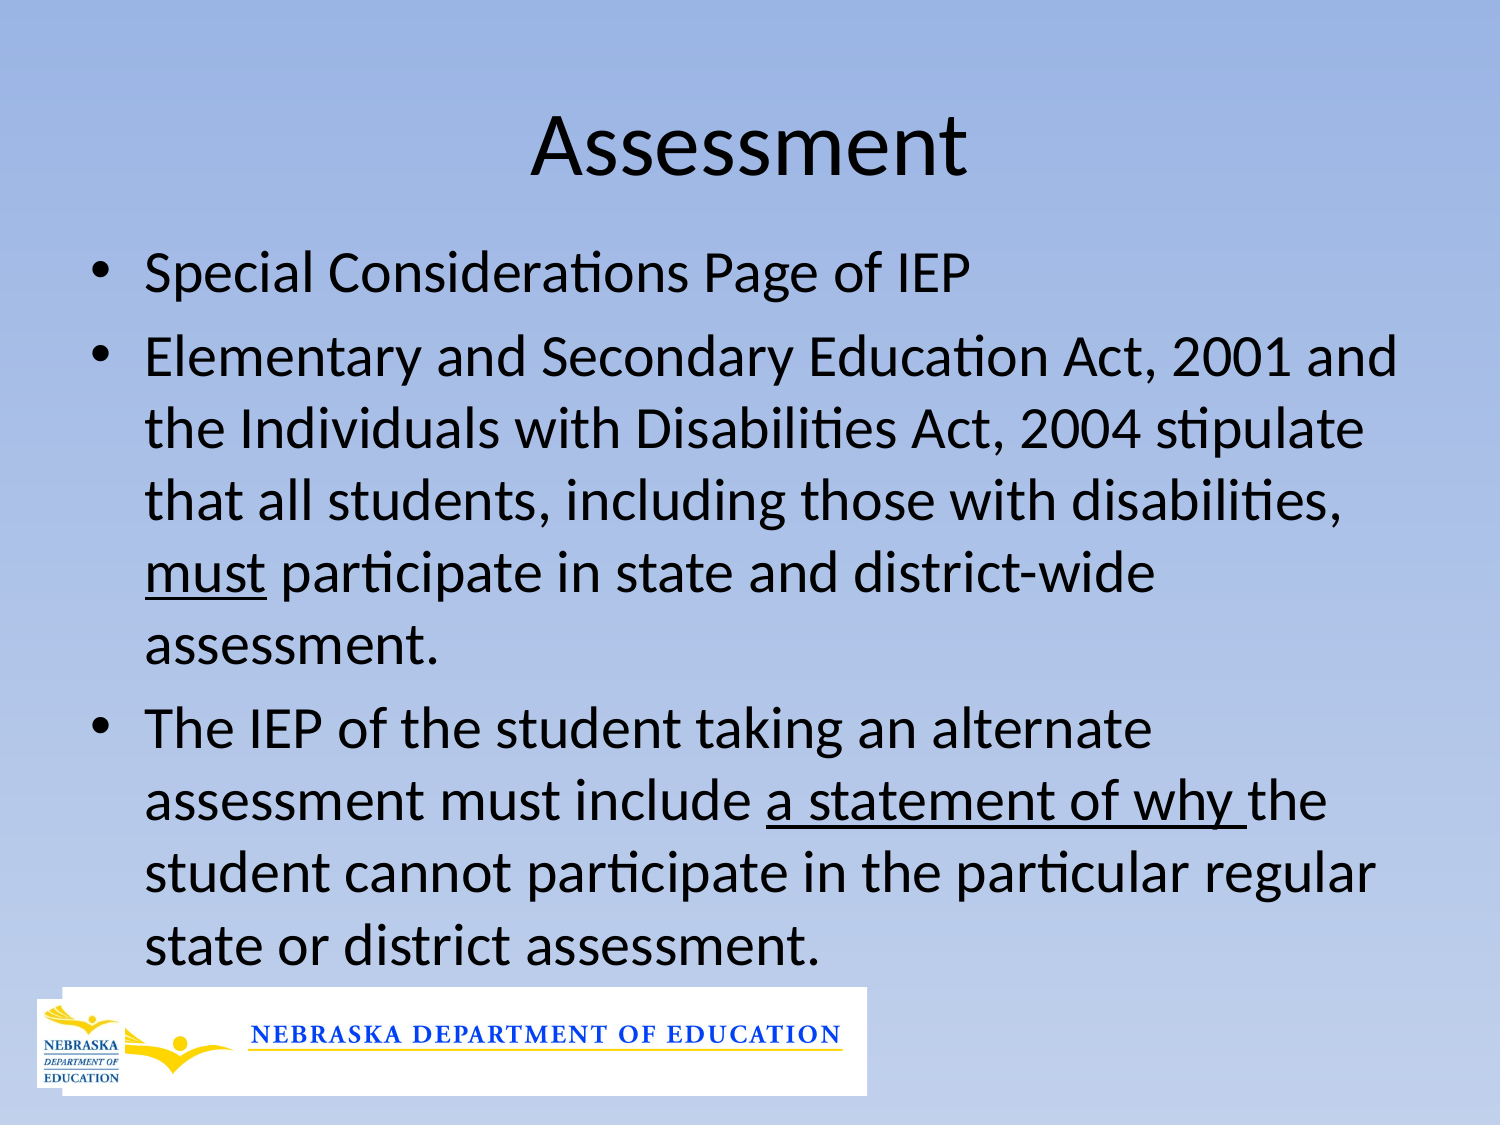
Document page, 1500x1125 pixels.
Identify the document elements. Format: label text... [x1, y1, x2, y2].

title Assessment [75, 45, 1425, 233]
list Special Considerations Page of IEP Elementary and Secondary Education Act, 2001 and the Individuals with Disabilities Act, 2004 stipulate that all students, including those with disabilities, must participate in state and district-wide assessment. The IEP of the student taking an alternate assessment must include a statement of why the student cannot participate in the particular regular state or district assessment. [75, 233, 1425, 986]
picture [37, 987, 868, 1096]
